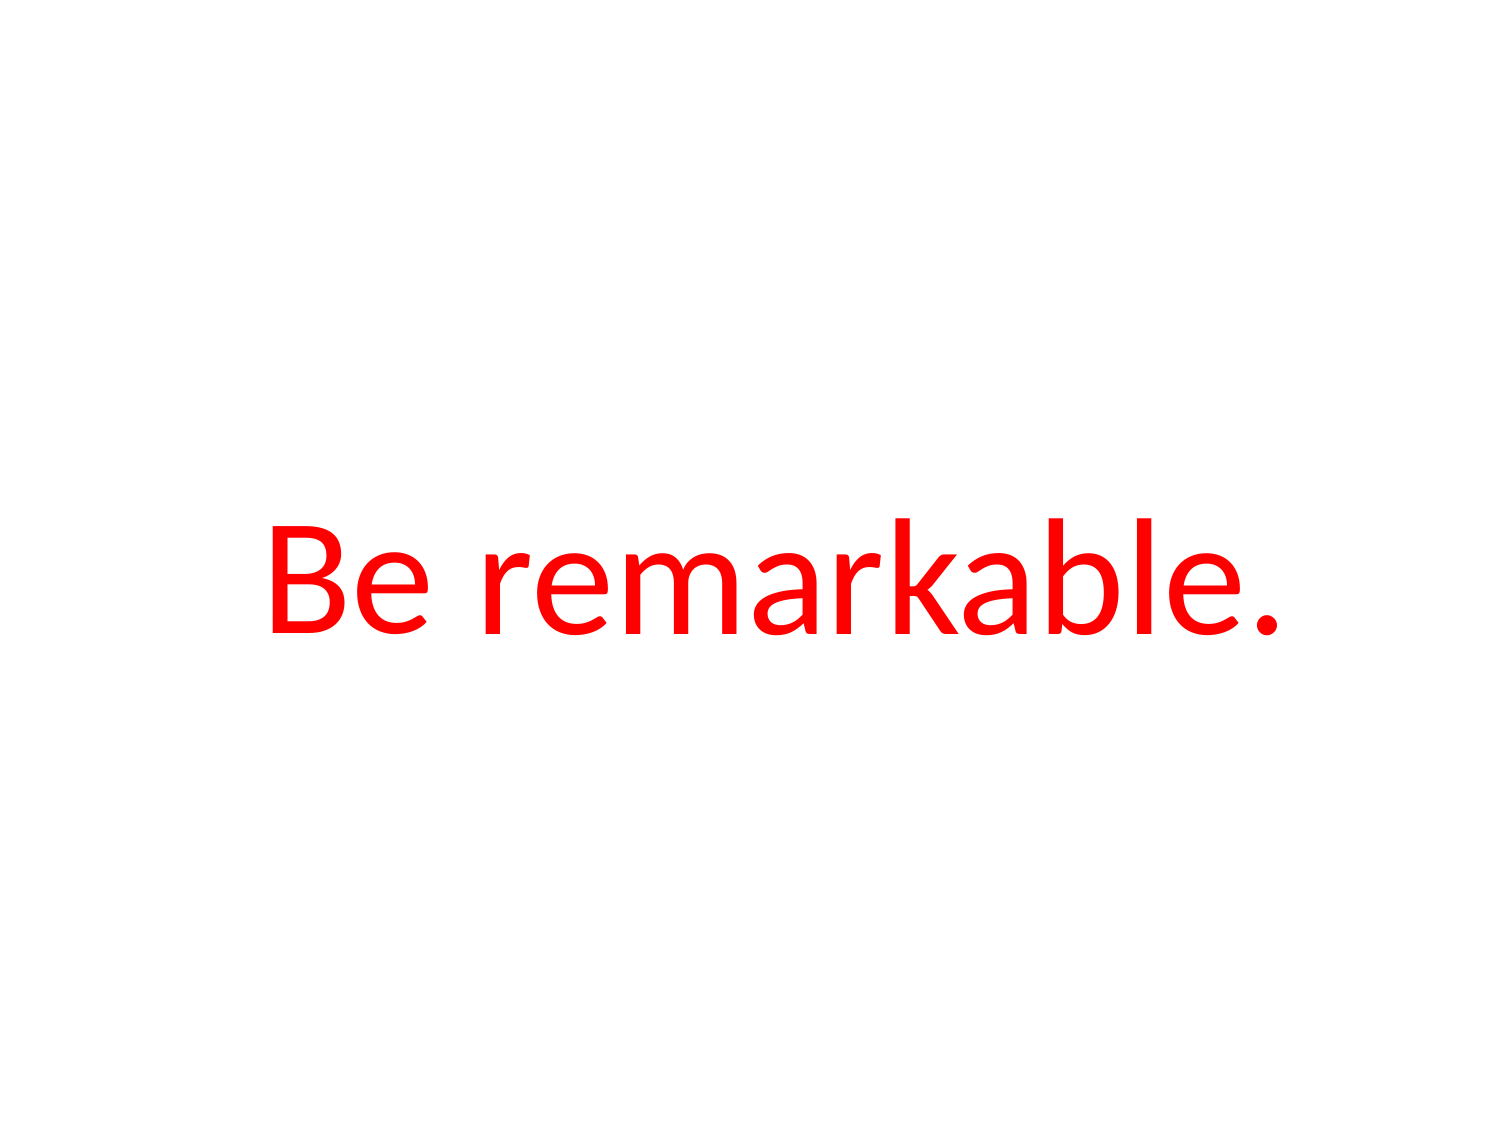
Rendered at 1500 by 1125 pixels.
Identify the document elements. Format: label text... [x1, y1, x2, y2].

text_box Be [246, 459, 494, 675]
text_box remarkable. [460, 460, 1346, 676]
